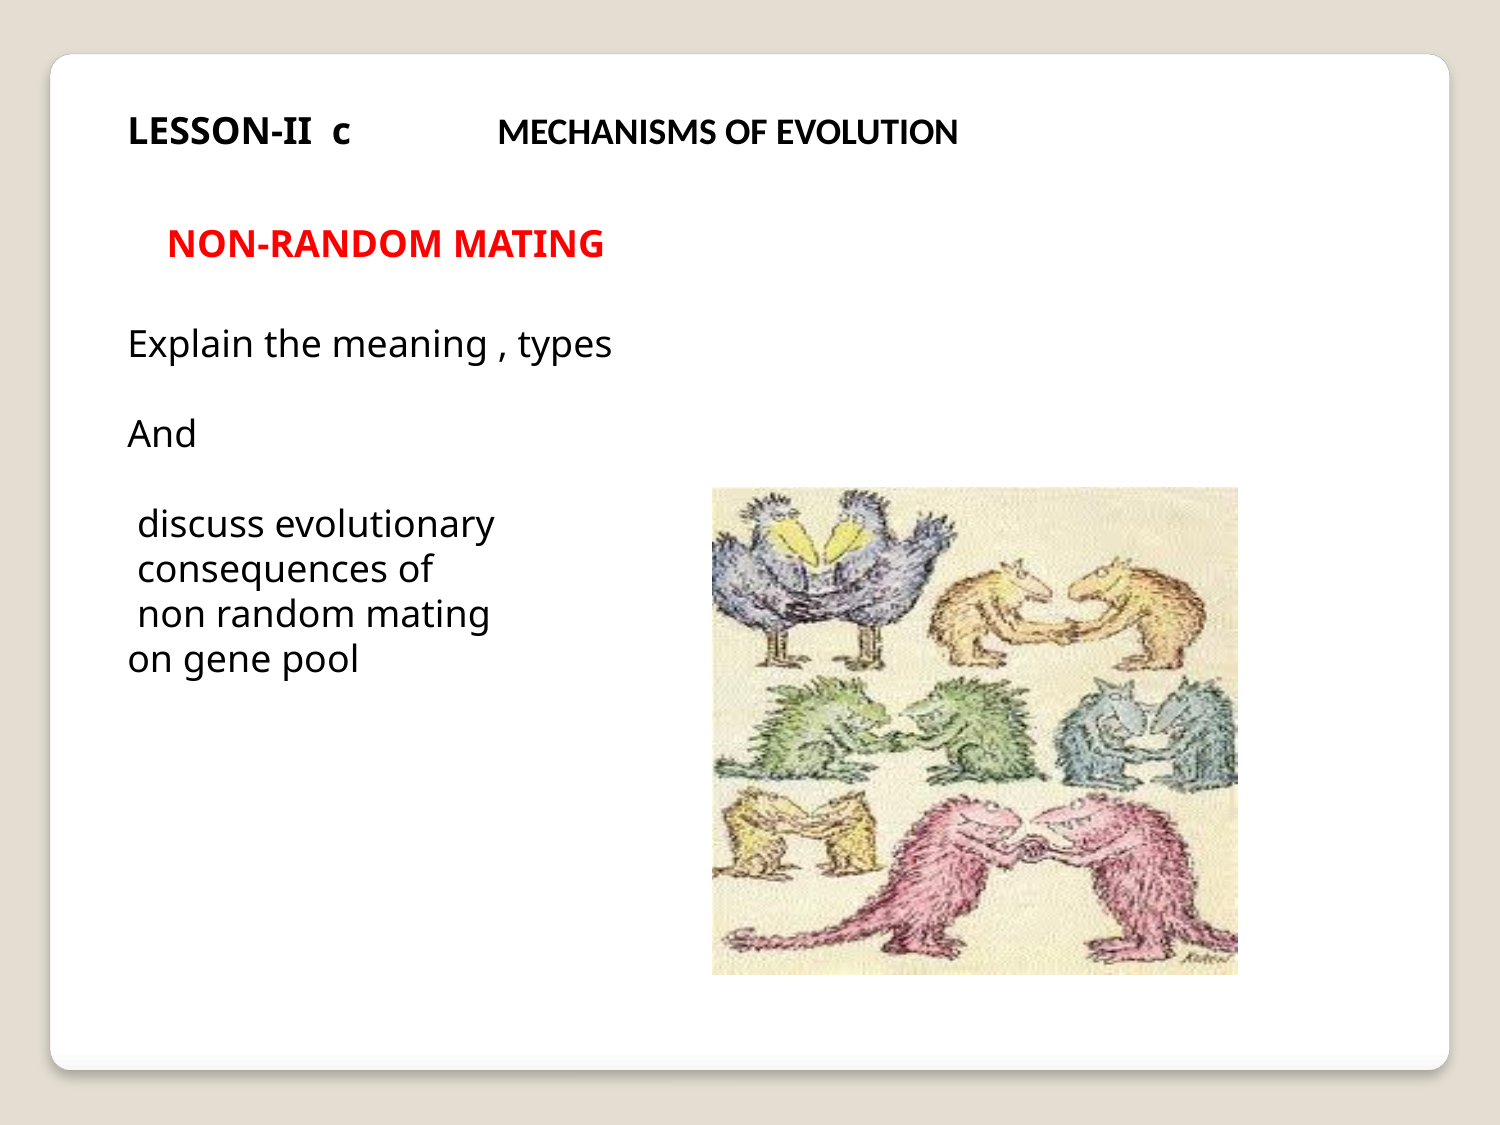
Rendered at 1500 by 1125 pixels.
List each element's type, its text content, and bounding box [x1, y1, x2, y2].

text_box LESSON-II c MECHANISMS OF EVOLUTION [112, 99, 1425, 160]
text_box Explain the meaning , types And discuss evolutionary consequences of non random mating on gene pool [112, 312, 688, 688]
text_box NON-RANDOM MATING [151, 212, 621, 273]
picture [712, 487, 1238, 976]
